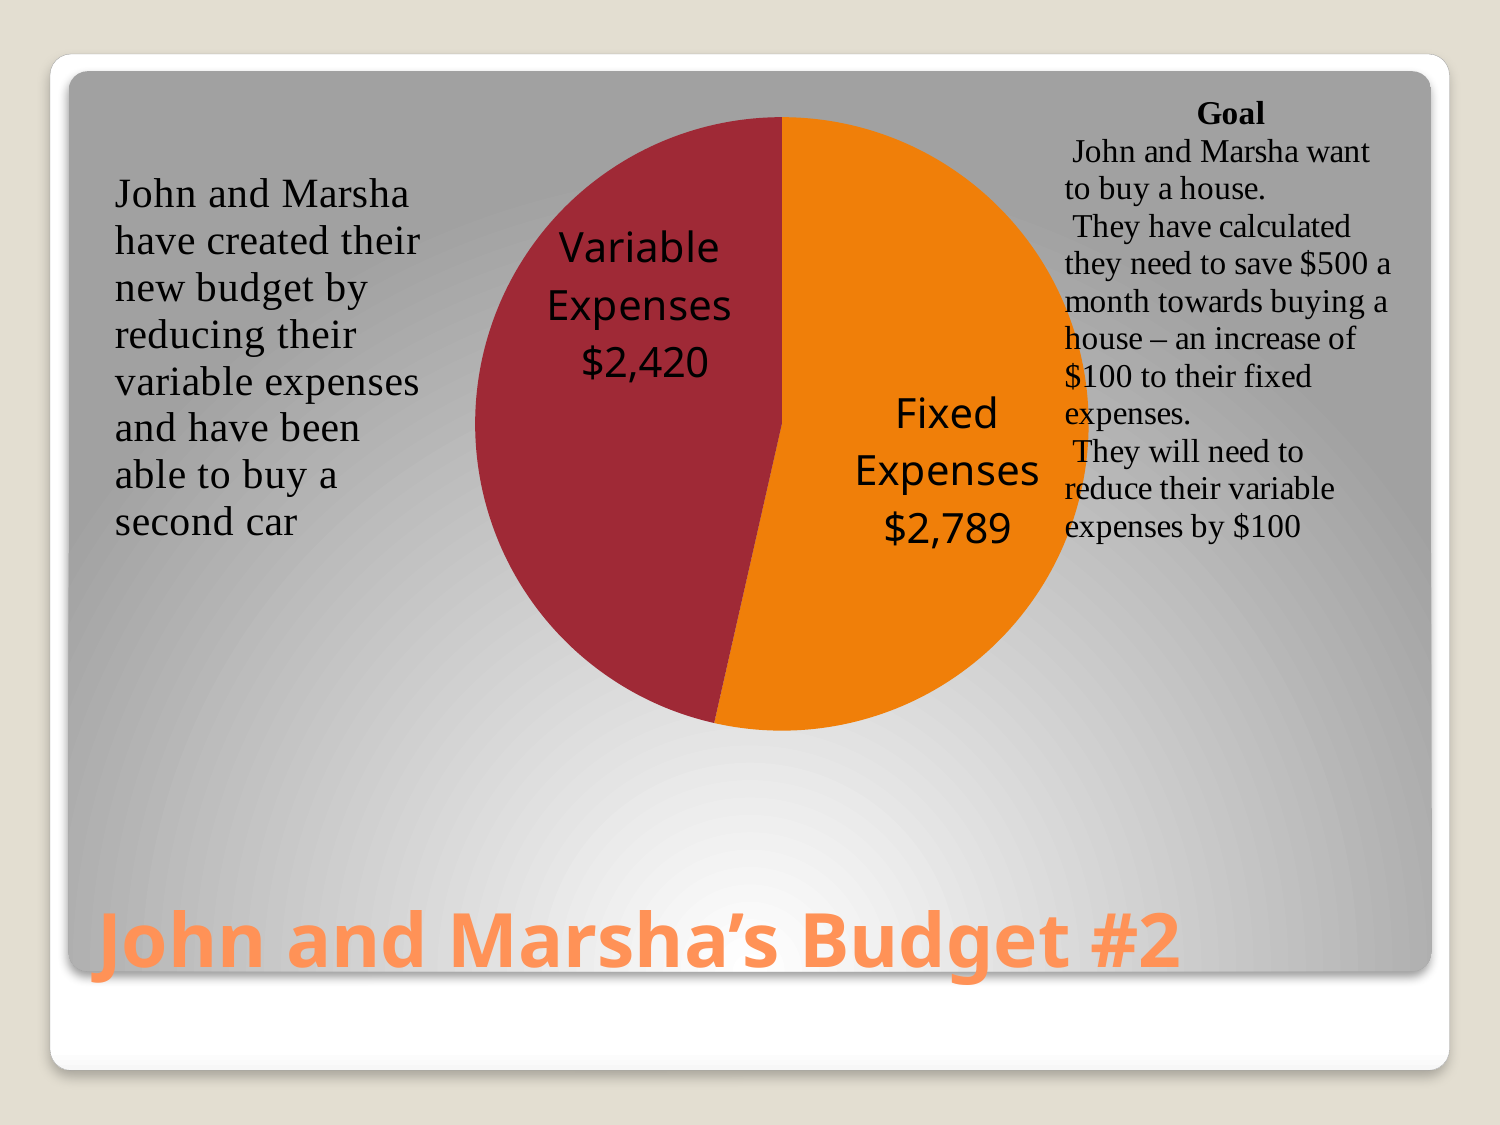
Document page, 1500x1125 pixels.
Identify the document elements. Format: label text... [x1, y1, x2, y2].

title John and Marsha’s Budget #2 [82, 817, 1425, 990]
chart [82, 86, 1426, 775]
